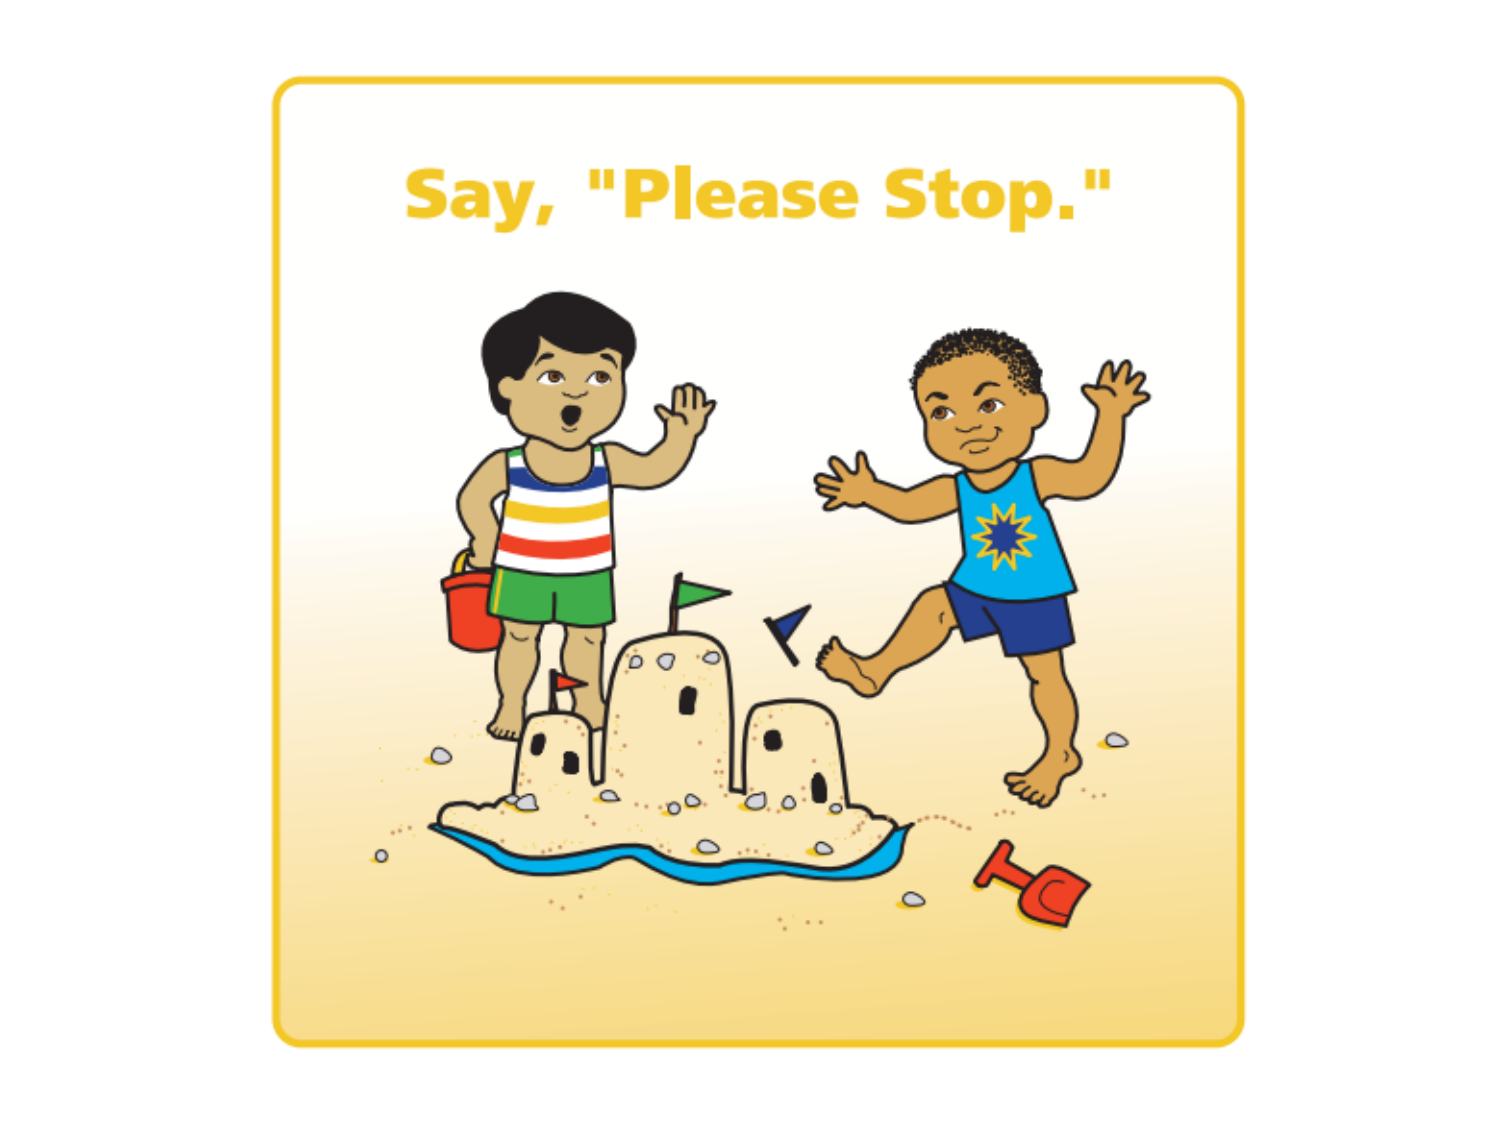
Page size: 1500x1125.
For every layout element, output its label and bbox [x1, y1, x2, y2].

picture [241, 62, 1291, 1064]
